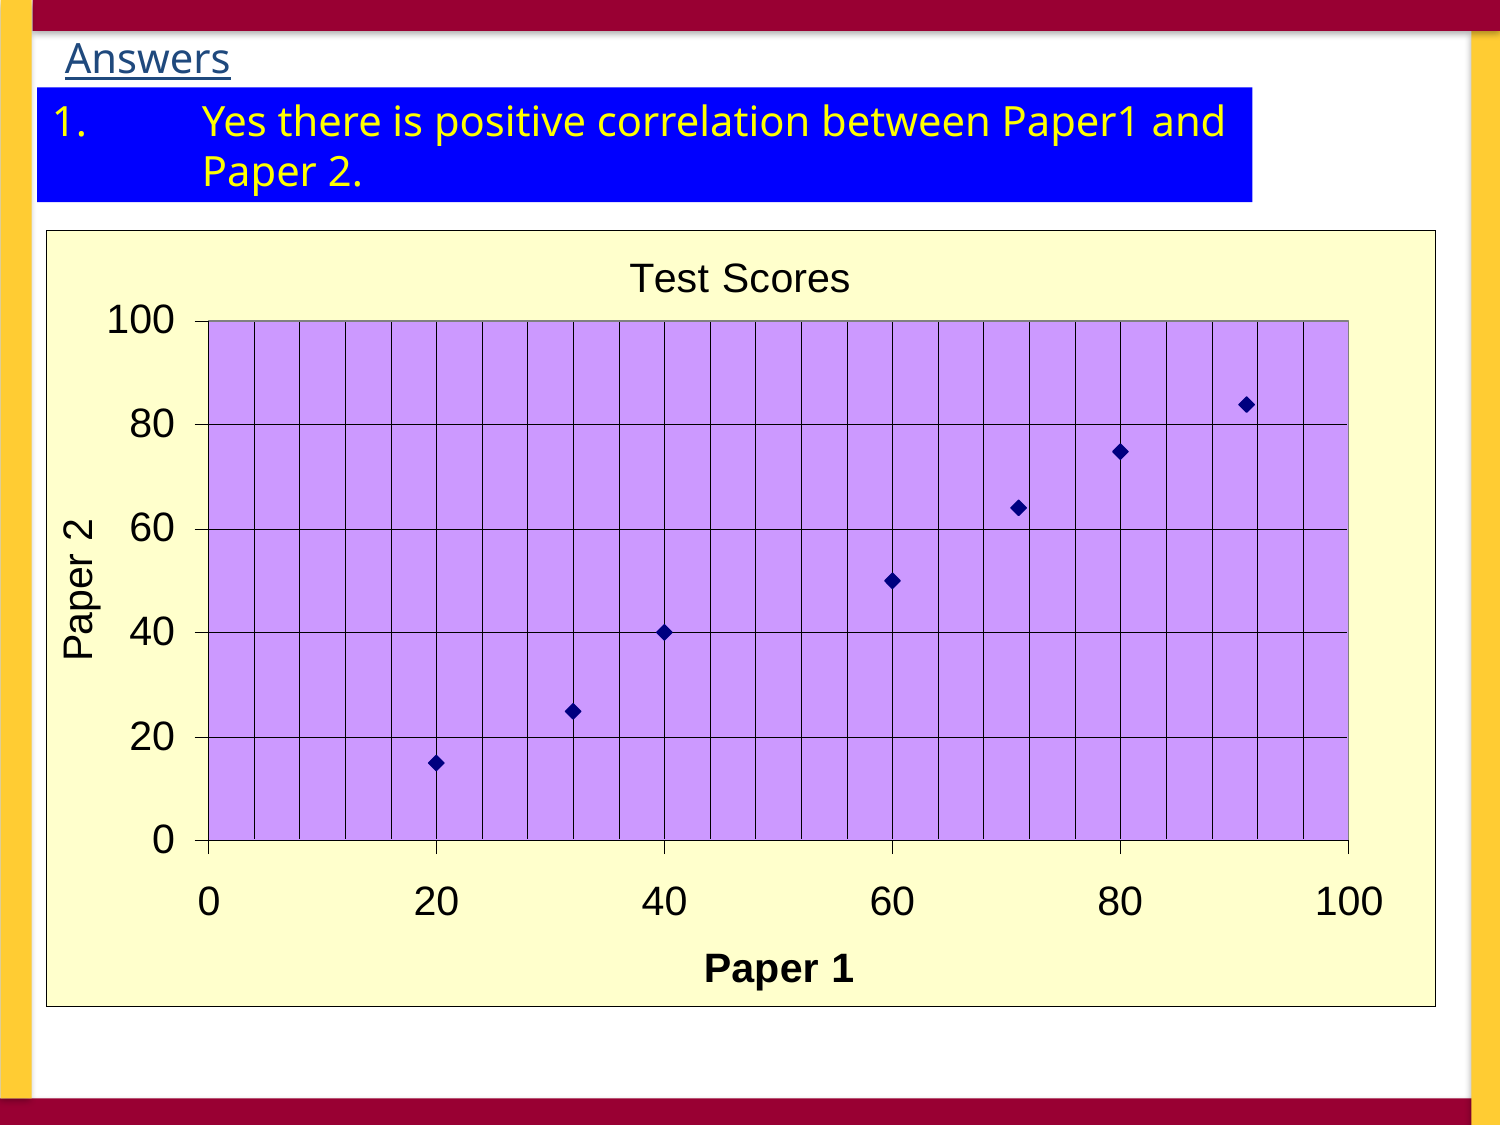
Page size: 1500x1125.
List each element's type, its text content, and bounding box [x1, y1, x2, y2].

text_box 1. Yes there is positive correlation between Paper1 and Paper 2. [37, 87, 1253, 203]
text_box Answers [50, 24, 253, 87]
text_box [37, 222, 1445, 1014]
